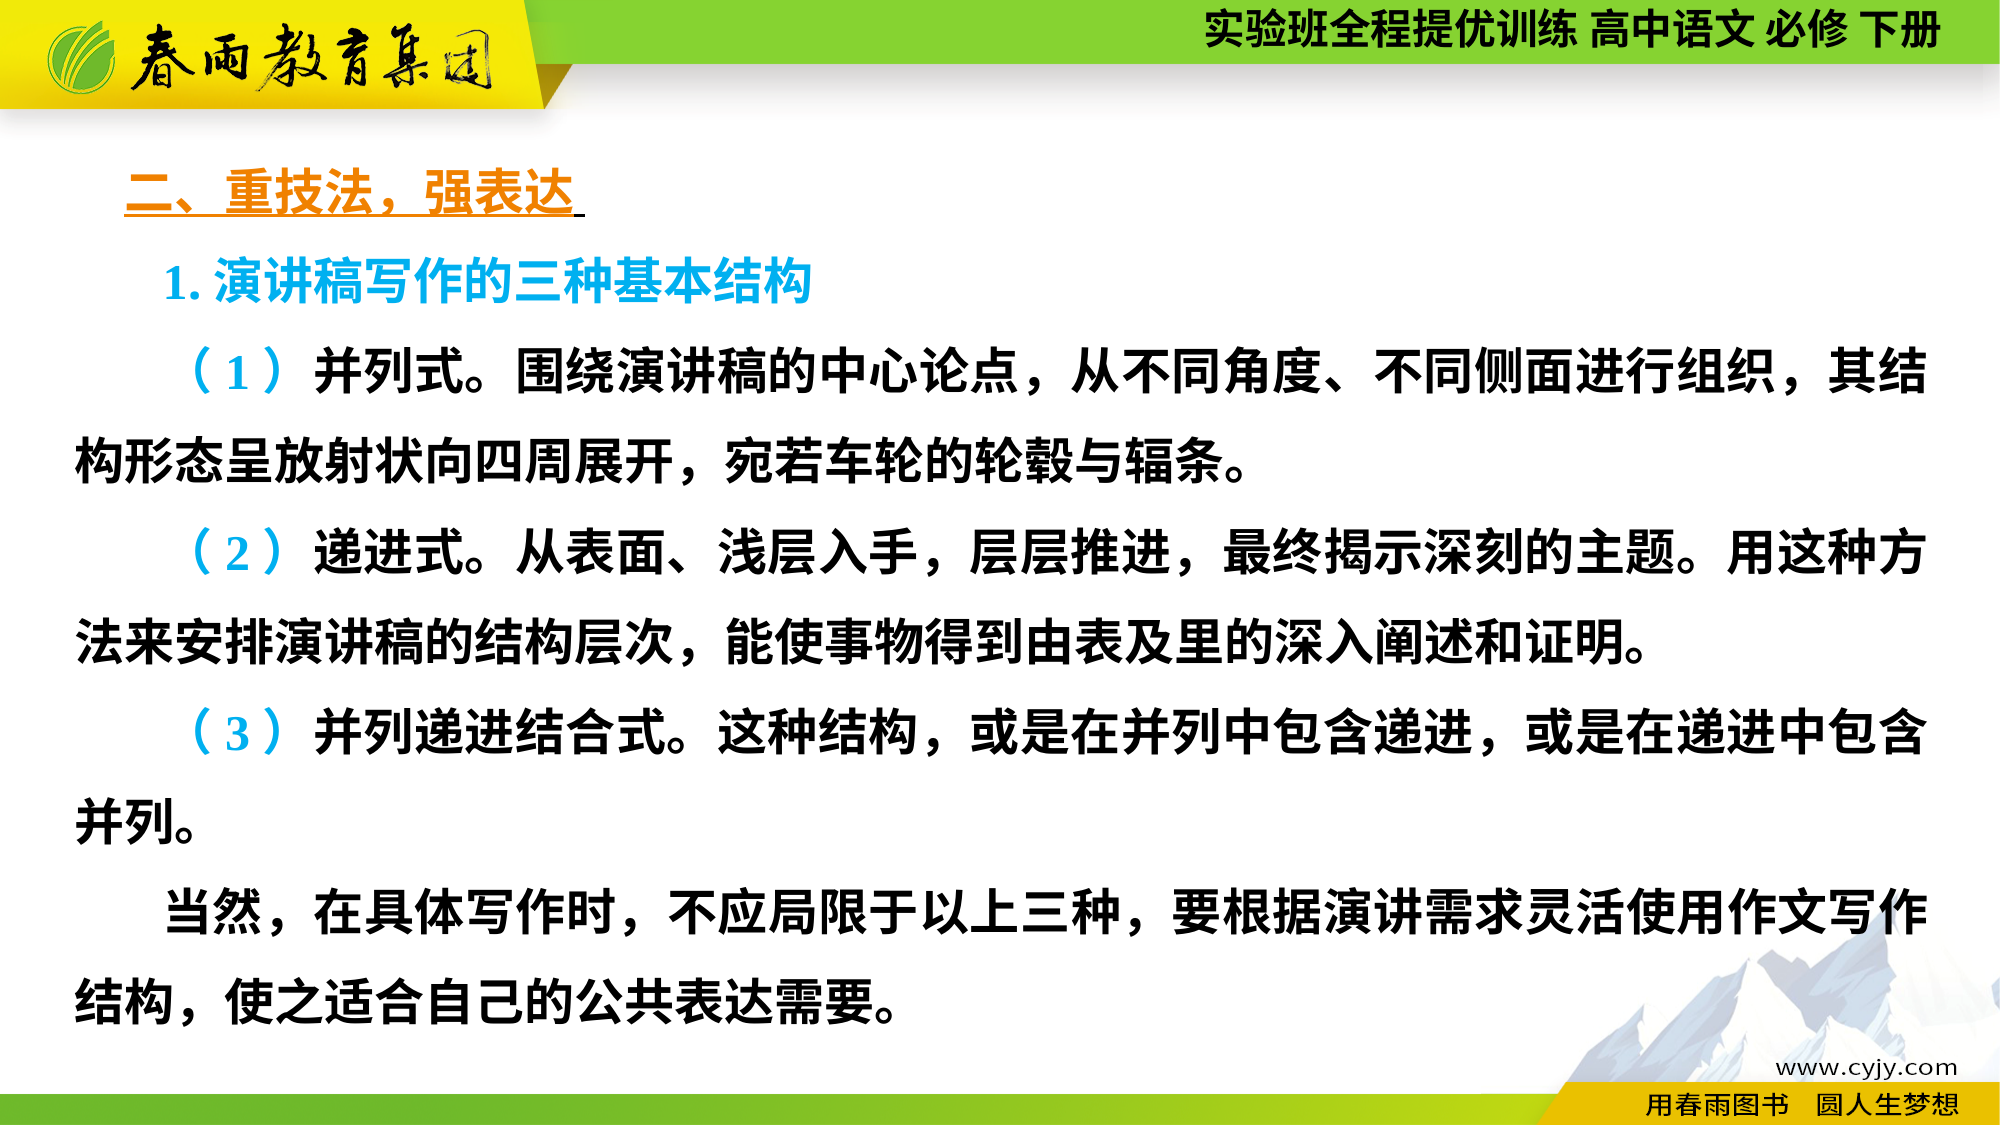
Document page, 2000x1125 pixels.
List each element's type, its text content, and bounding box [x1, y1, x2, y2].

picture [0, 0, 2000, 1125]
list 二、重技法，强表达 1.演讲稿写作的三种基本结构 （1）并列式。围绕演讲稿的中心论点，从不同角度、不同侧面进行组织，其结构形态呈放射状向四周展开，宛若车轮的轮毂与辐条。 （2）递进式。从表面、浅层入手，层层推进，最终揭示深刻的主题。用这种方法来安排演讲稿的结构层次，能使事物得到由表及里的深入阐述和证明。 （3）并列递进结合式。这种结构，或是在并列中包含递进，或是在递进中包含并列。 当然，在具体写作时，不应局限于以上三种，要根据演讲需求灵活使用作文写作结构，使之适合自己的公共表达需要。 [59, 122, 1944, 1047]
